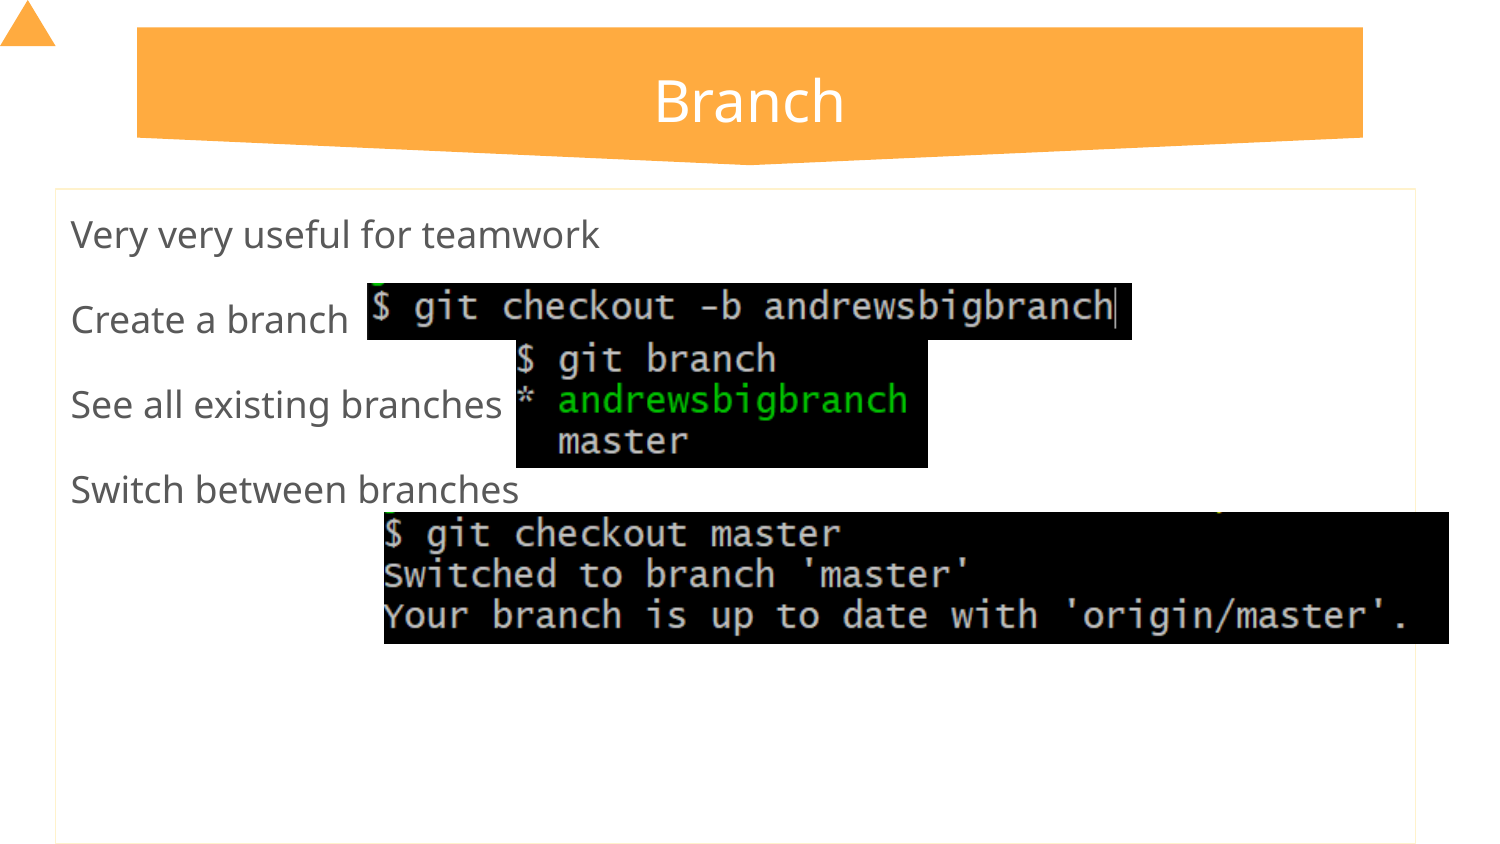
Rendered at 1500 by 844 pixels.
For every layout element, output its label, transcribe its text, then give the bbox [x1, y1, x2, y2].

list Very very useful for teamwork Create a branch See all existing branches Switch between branches [55, 189, 1416, 844]
text_box [0, 0, 56, 47]
picture [384, 512, 1450, 645]
text_box [137, 27, 1363, 49]
picture [367, 283, 1133, 469]
text_box [279, 144, 1221, 166]
title Branch [51, 49, 1449, 144]
